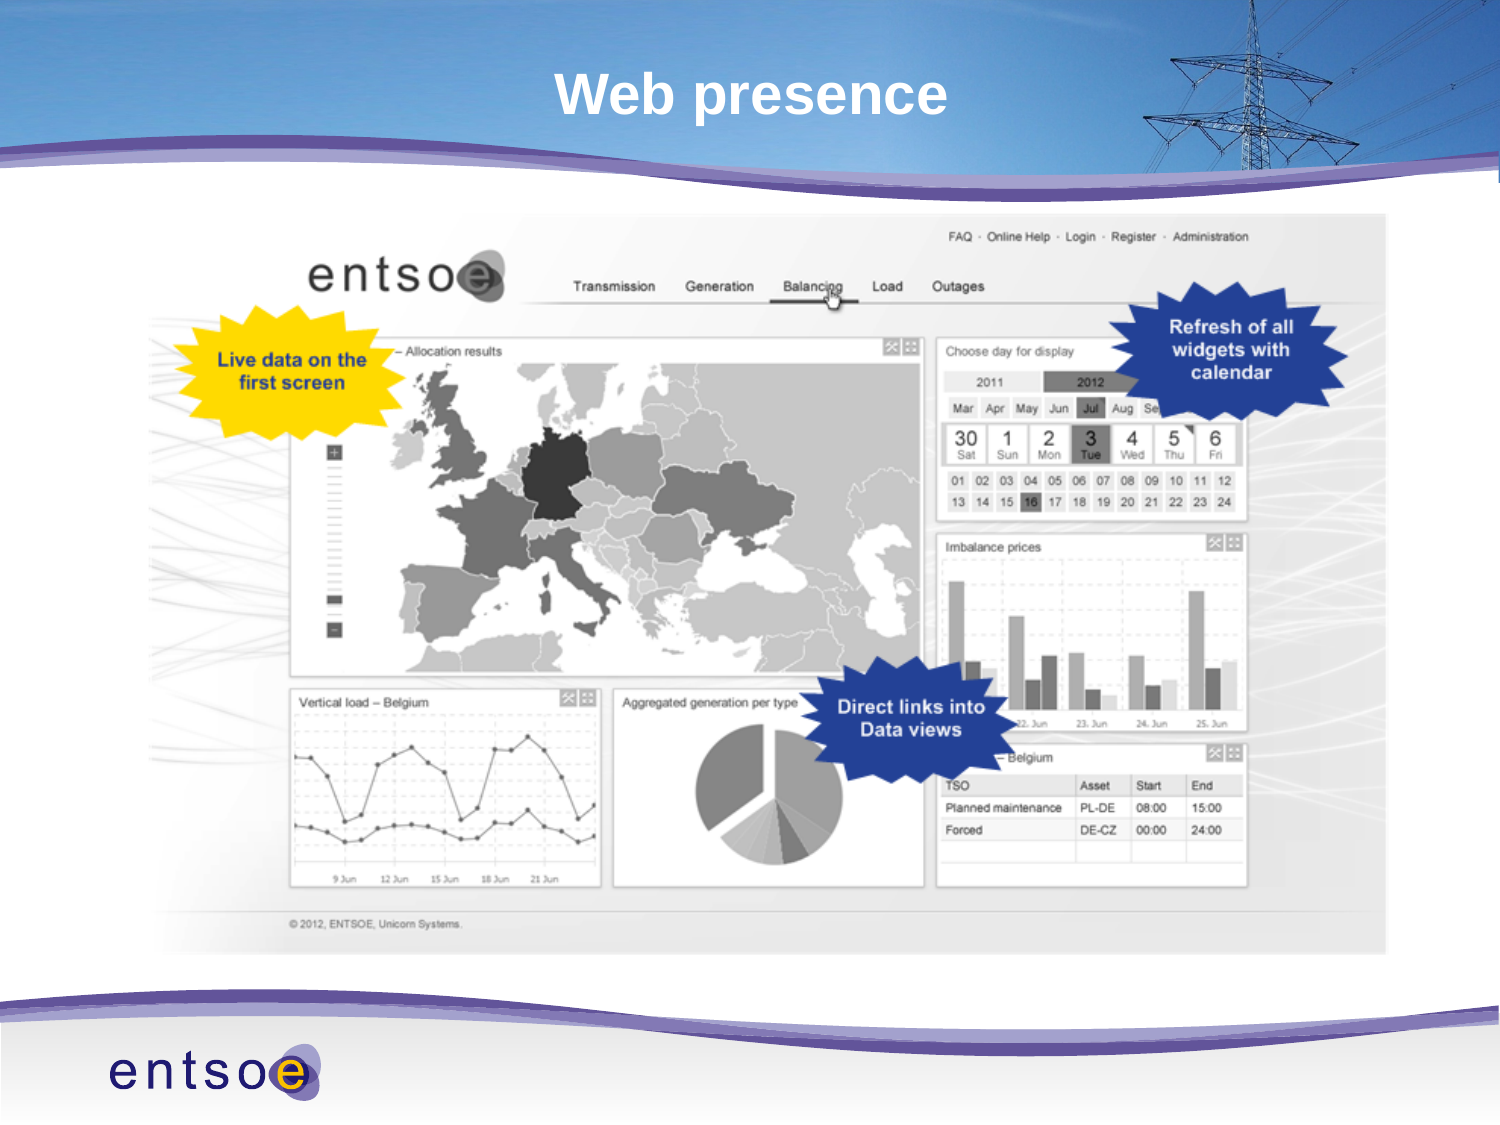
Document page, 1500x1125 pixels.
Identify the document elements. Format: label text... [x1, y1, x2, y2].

picture [0, 0, 1500, 183]
title Web presence [111, 33, 1392, 127]
picture [146, 211, 1392, 959]
